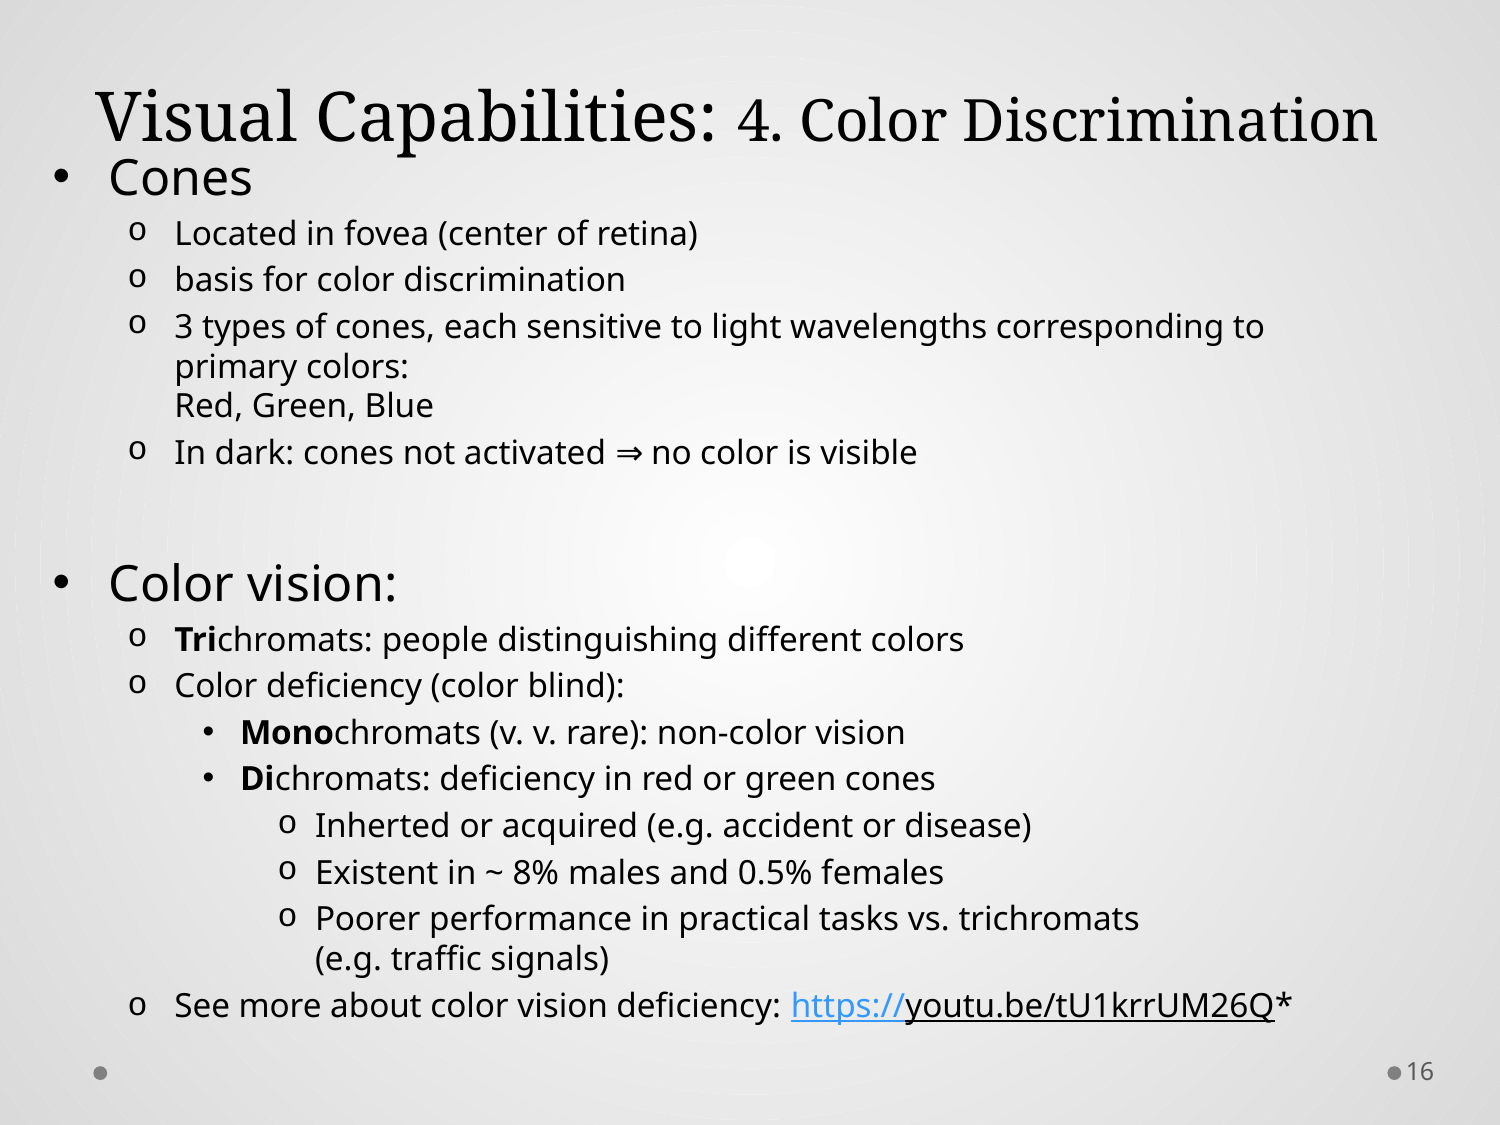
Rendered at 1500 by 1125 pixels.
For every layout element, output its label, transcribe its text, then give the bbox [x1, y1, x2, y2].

title Visual Capabilities: 4. Color Discrimination [62, 62, 1413, 163]
slide_number 16 [1401, 1042, 1494, 1103]
list Cones Located in fovea (center of retina) basis for color discrimination 3 types of cones, each sensitive to light wavelengths corresponding to primary colors: Red, Green, Blue In dark: cones not activated ⇒ no color is visible Color vision: Trichromats: people distinguishing different colors Color deficiency (color blind): Monochromats (v. v. rare): non-color vision Dichromats: deficiency in red or green cones Inherted or acquired (e.g. accident or disease) Existent in ~ 8% males and 0.5% females Poorer performance in practical tasks vs. trichromats (e.g. traffic signals) See more about color vision deficiency: https://youtu.be/tU1krrUM26Q* [37, 137, 1388, 1113]
